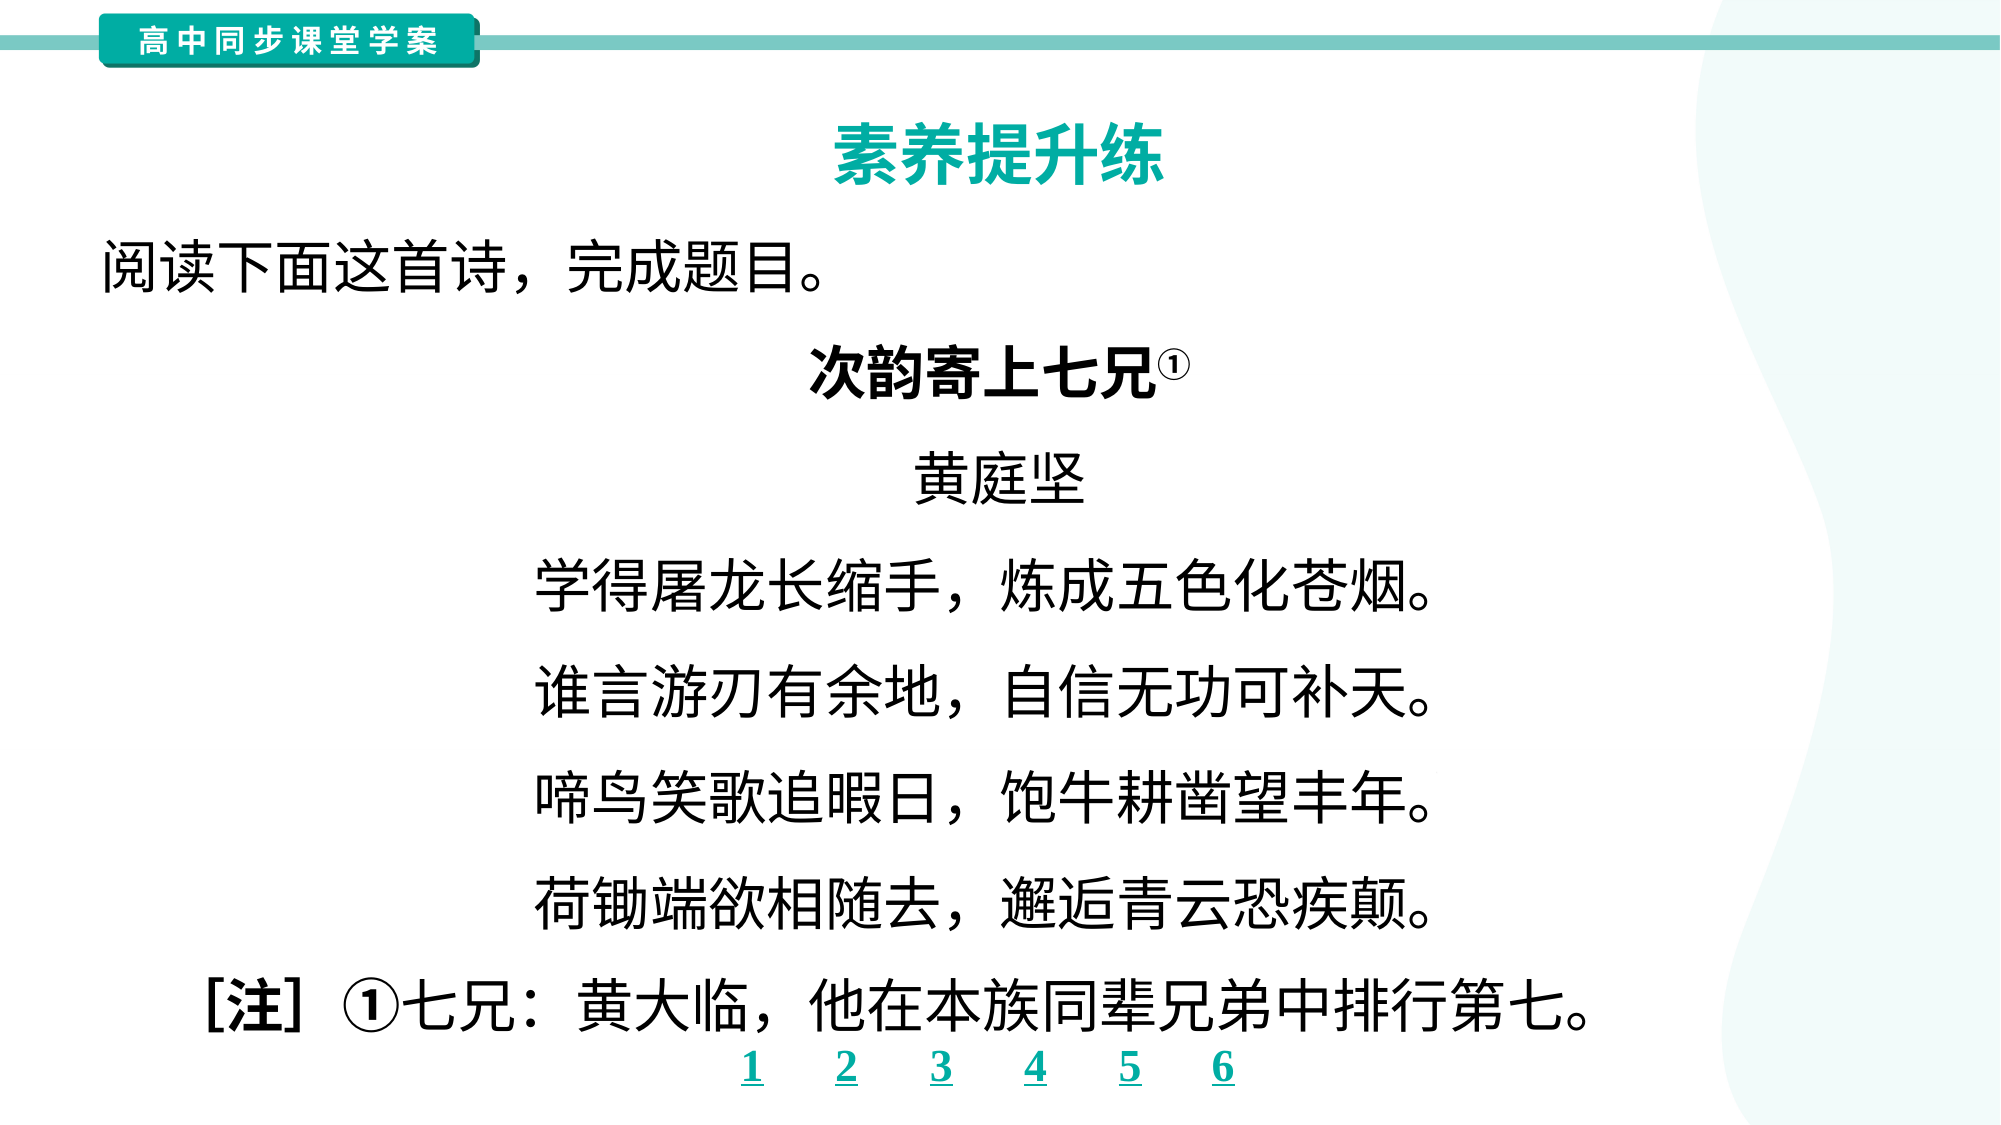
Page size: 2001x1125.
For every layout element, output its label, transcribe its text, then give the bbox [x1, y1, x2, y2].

text_box 素养提升练 [100, 76, 1899, 193]
text_box 阅读下面这首诗，完成题目。 次韵寄上七兄① 黄庭坚 学得屠龙长缩手，炼成五色化苍烟。 谁言游刃有余地，自信无功可补天。 啼鸟笑歌追暇日，饱牛耕凿望丰年。 荷锄端欲相随去，邂逅青云恐疾颠。 ［注］①七兄：黄大临，他在本族同辈兄弟中排行第七。 [100, 193, 1899, 1029]
picture [0, 0, 2000, 1125]
